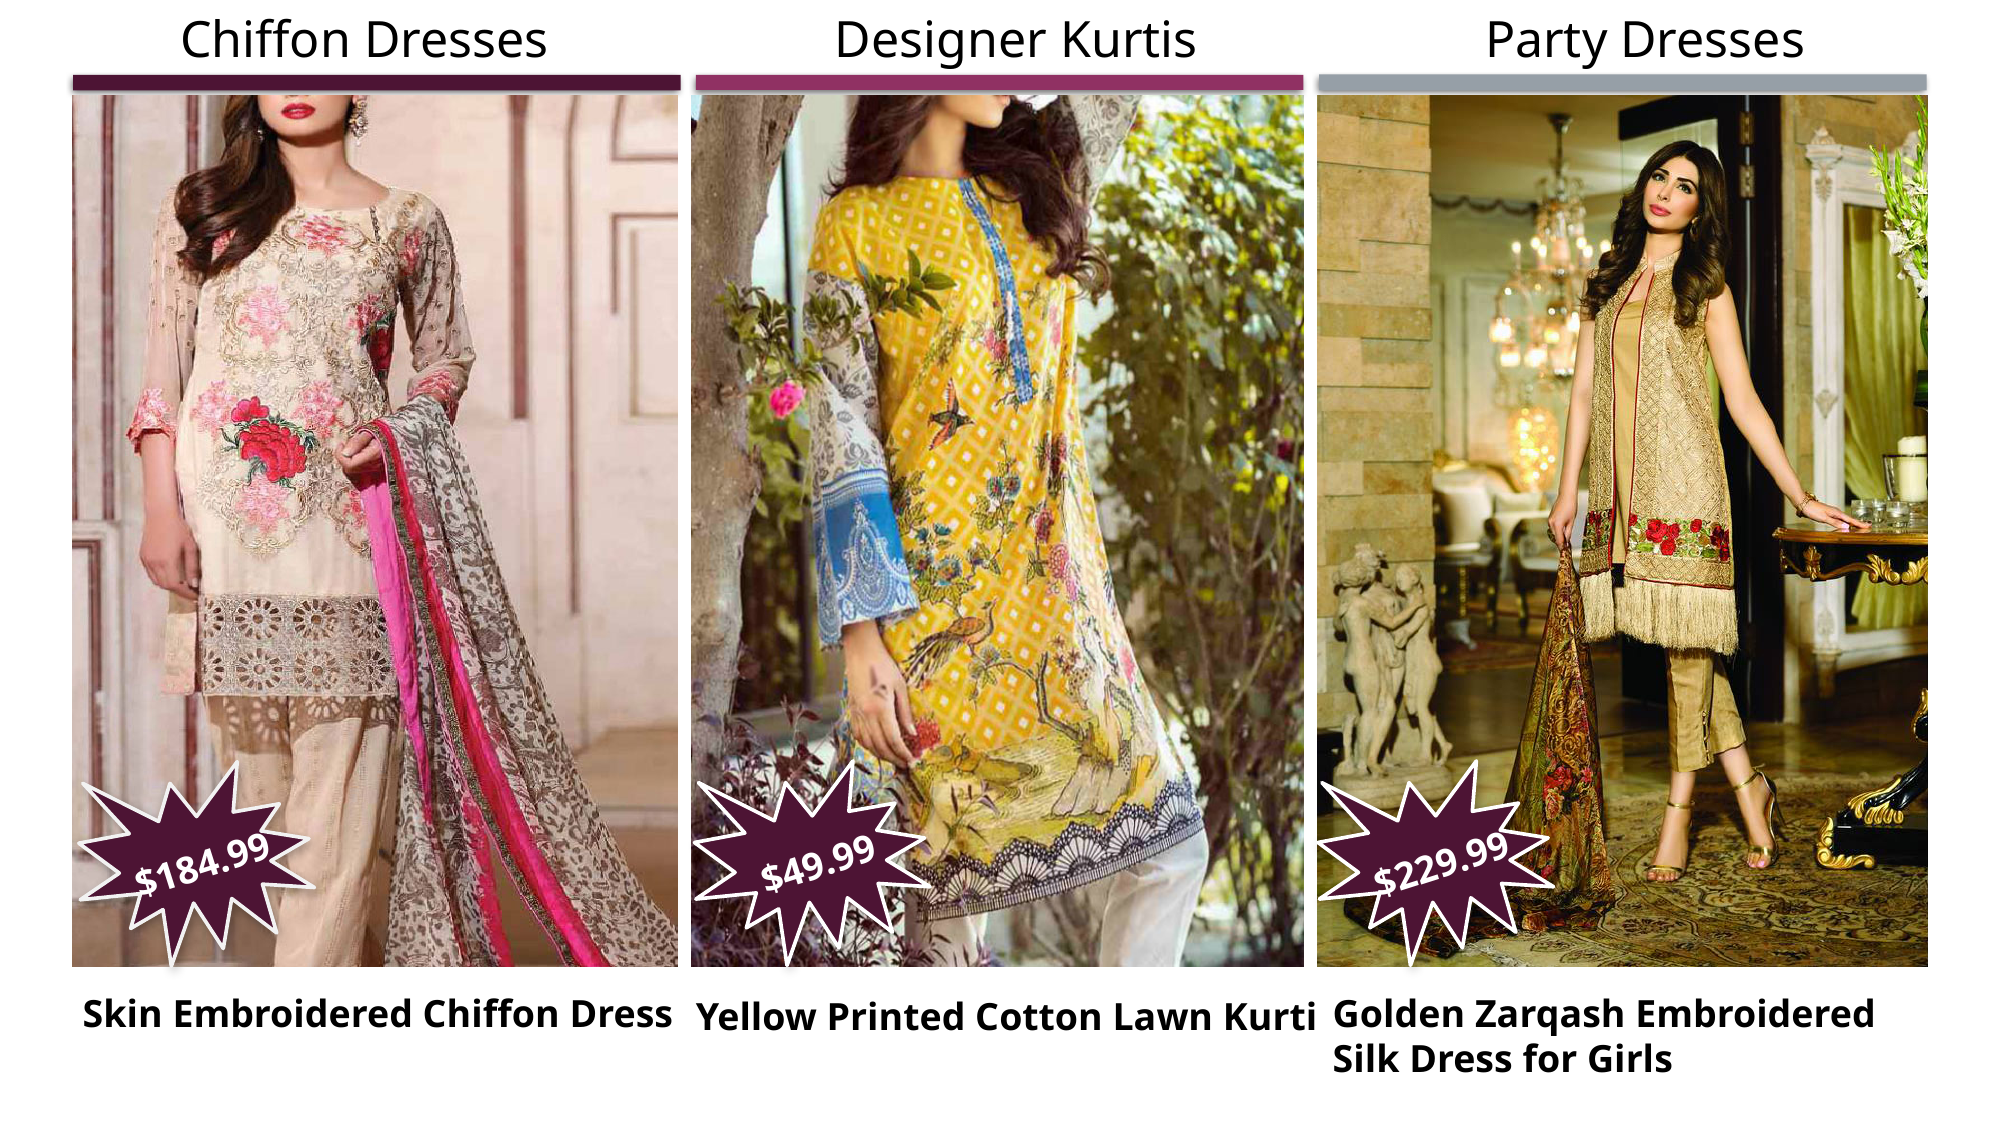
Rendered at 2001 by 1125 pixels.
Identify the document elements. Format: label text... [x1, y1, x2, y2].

picture [71, 94, 679, 967]
picture [1317, 94, 1929, 967]
text_box Golden Zarqash Embroidered Silk Dress for Girls [1317, 982, 1913, 1088]
text_box Chiffon Dresses [165, 0, 564, 75]
picture [690, 94, 1305, 967]
text_box Designer Kurtis [819, 0, 1213, 75]
text_box Skin Embroidered Chiffon Dress [67, 982, 689, 1043]
text_box Yellow Printed Cotton Lawn Kurti [681, 985, 1343, 1046]
text_box Party Dresses [1470, 0, 1821, 75]
